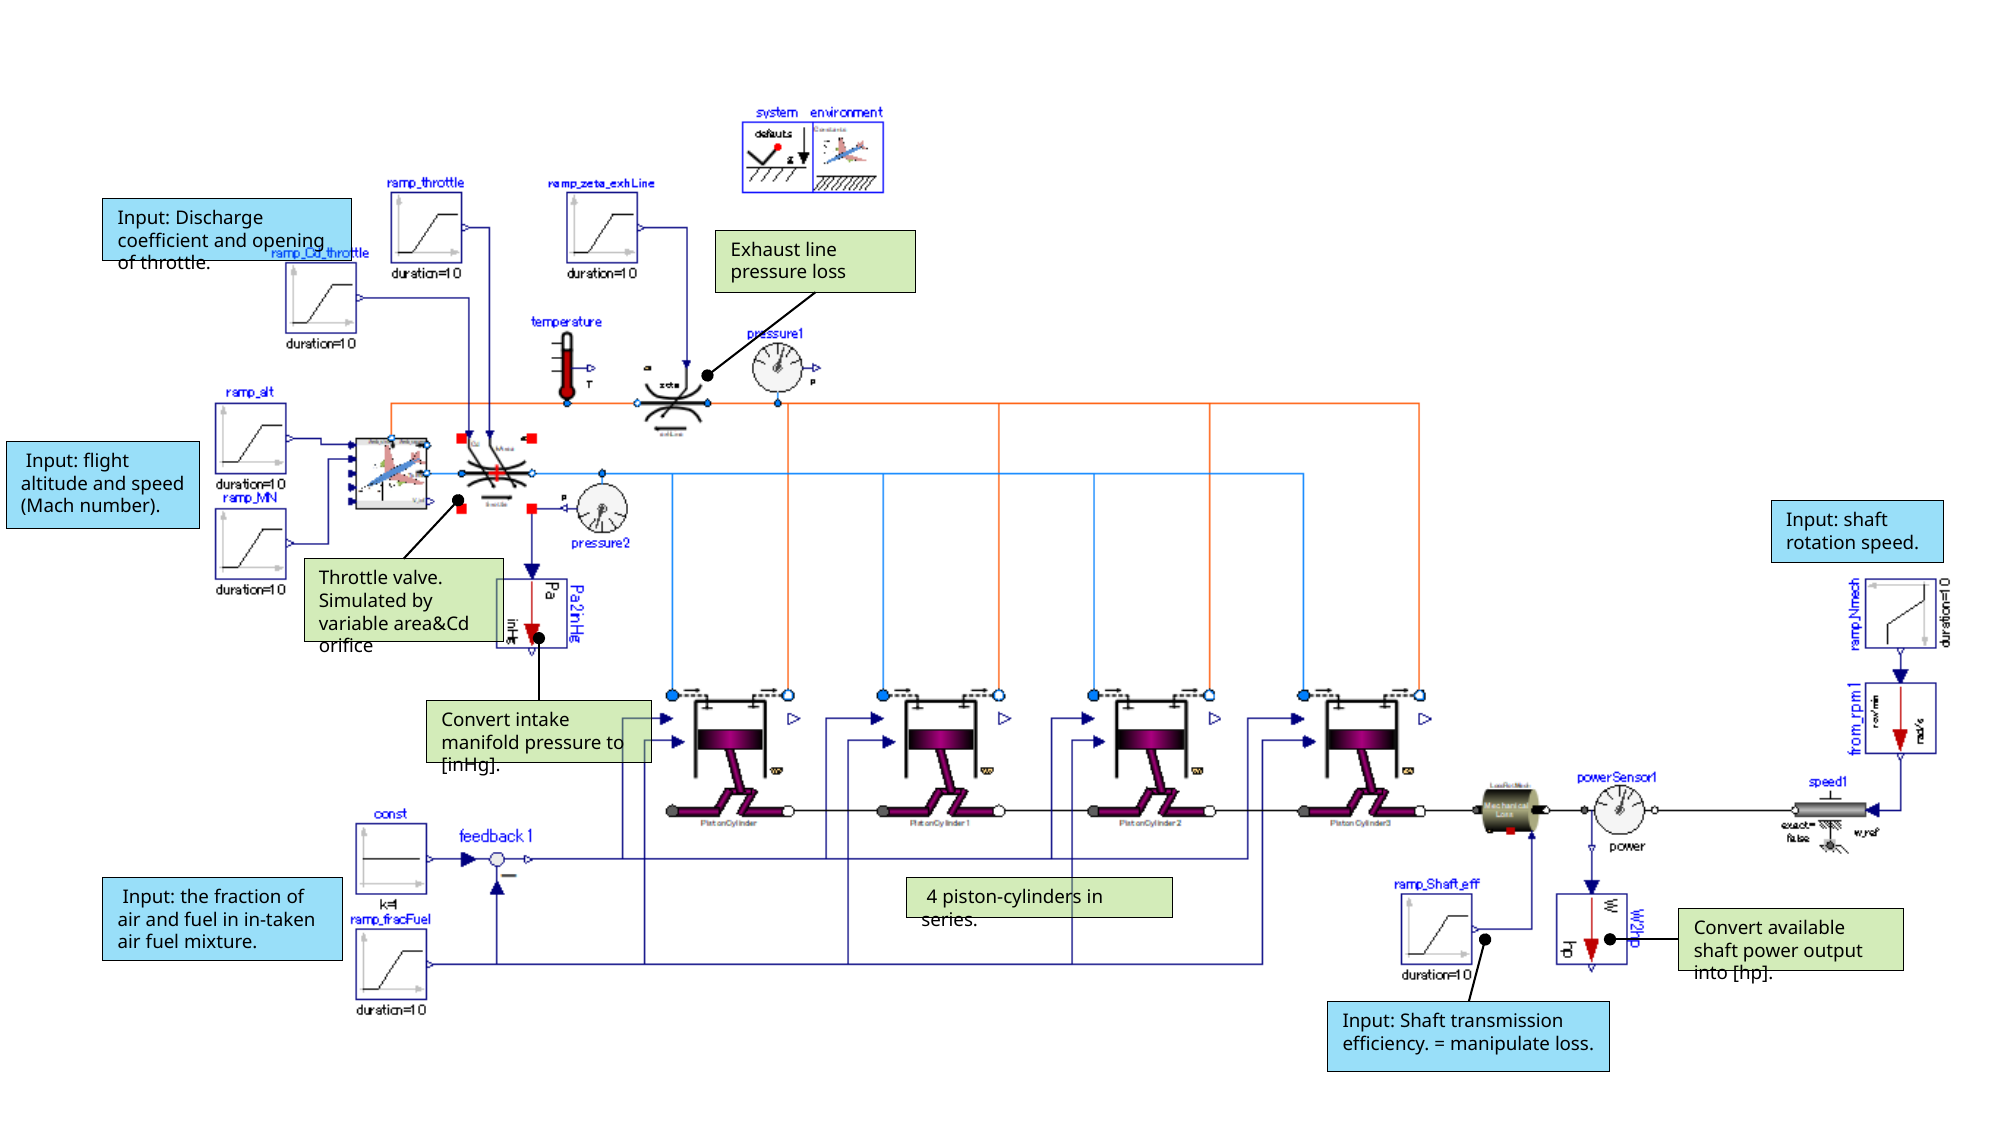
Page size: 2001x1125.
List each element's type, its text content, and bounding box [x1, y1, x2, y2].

text_box Input: Discharge coefficient and opening of throttle. [102, 198, 199, 261]
text_box Input: the fraction of air and fuel in in-taken air fuel mixture. [102, 877, 199, 961]
text_box Input: flight altitude and speed (Mach number). [6, 441, 199, 529]
text_box Input: Shaft transmission efficiency. = manipulate loss. [1327, 1037, 1610, 1072]
picture [199, 88, 1972, 1037]
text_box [1468, 939, 1486, 1002]
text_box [403, 500, 459, 559]
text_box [707, 292, 816, 376]
